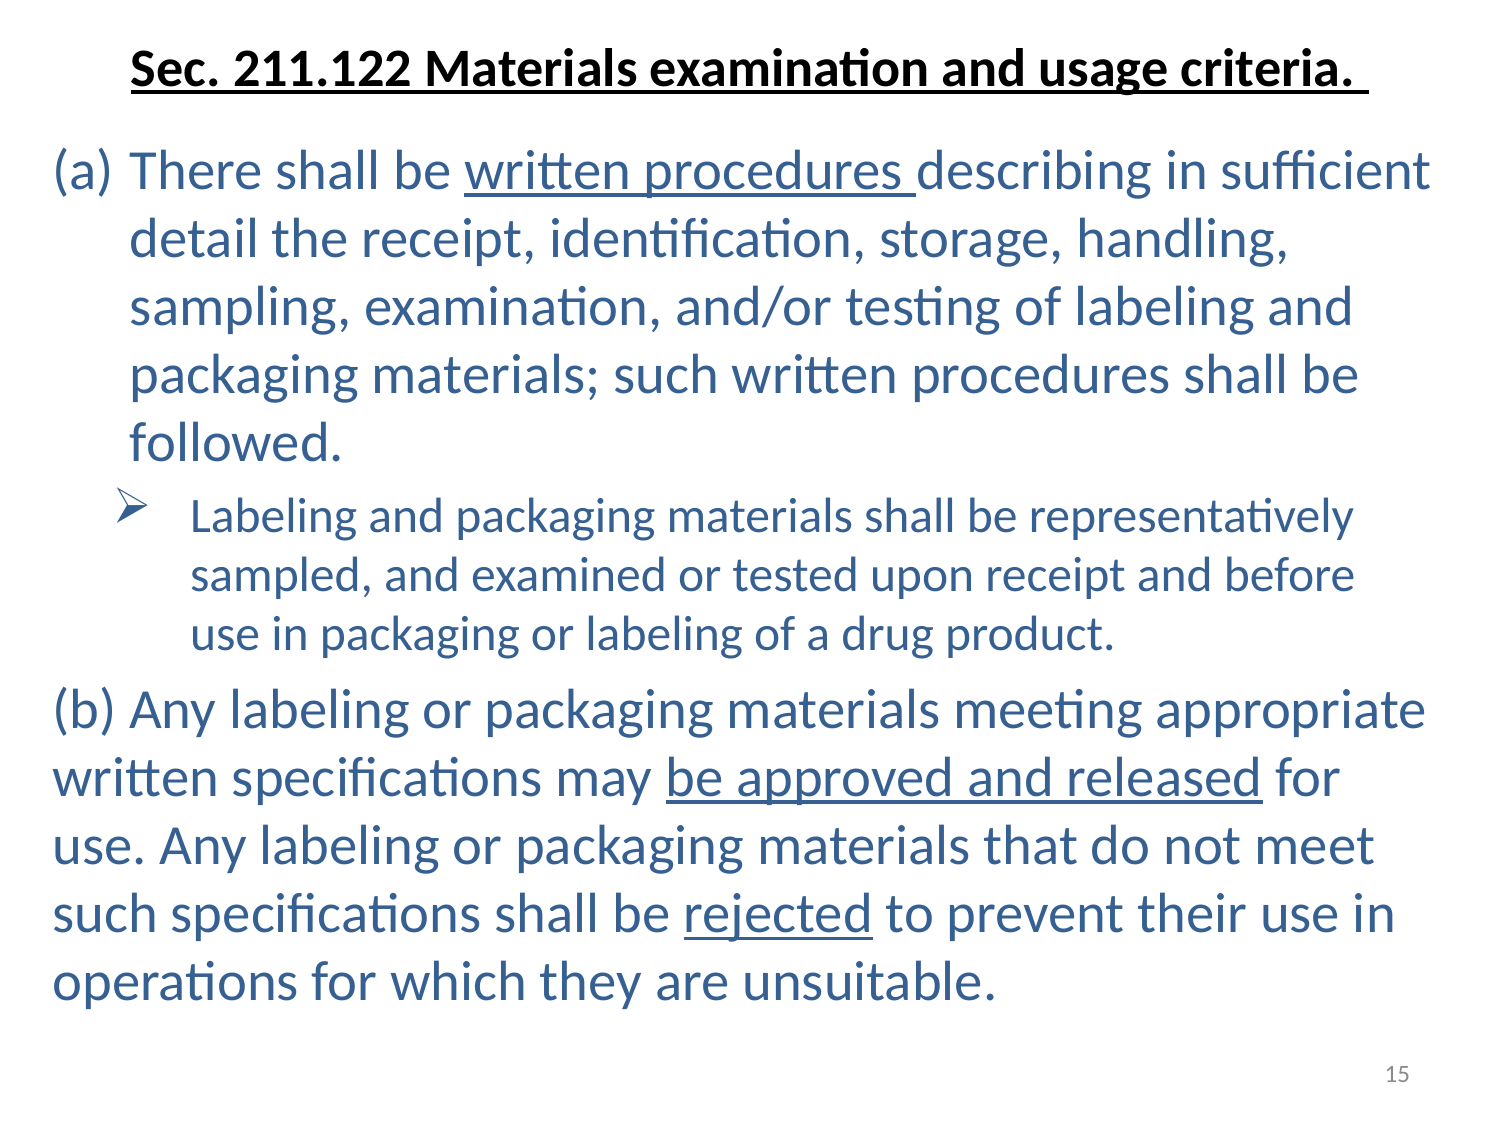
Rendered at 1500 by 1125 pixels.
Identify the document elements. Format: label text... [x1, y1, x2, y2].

title Sec. 211.122 Materials examination and usage criteria. [75, 24, 1425, 105]
slide_number 15 [1074, 1042, 1425, 1103]
list There shall be written procedures describing in sufficient detail the receipt, identification, storage, handling, sampling, examination, and/or testing of labeling and packaging materials; such written procedures shall be followed. Labeling and packaging materials shall be representatively sampled, and examined or tested upon receipt and before use in packaging or labeling of a drug product. (b) Any labeling or packaging materials meeting appropriate written specifications may be approved and released for use. Any labeling or packaging materials that do not meet such specifications shall be rejected to prevent their use in operations for which they are unsuitable. [37, 125, 1450, 1050]
